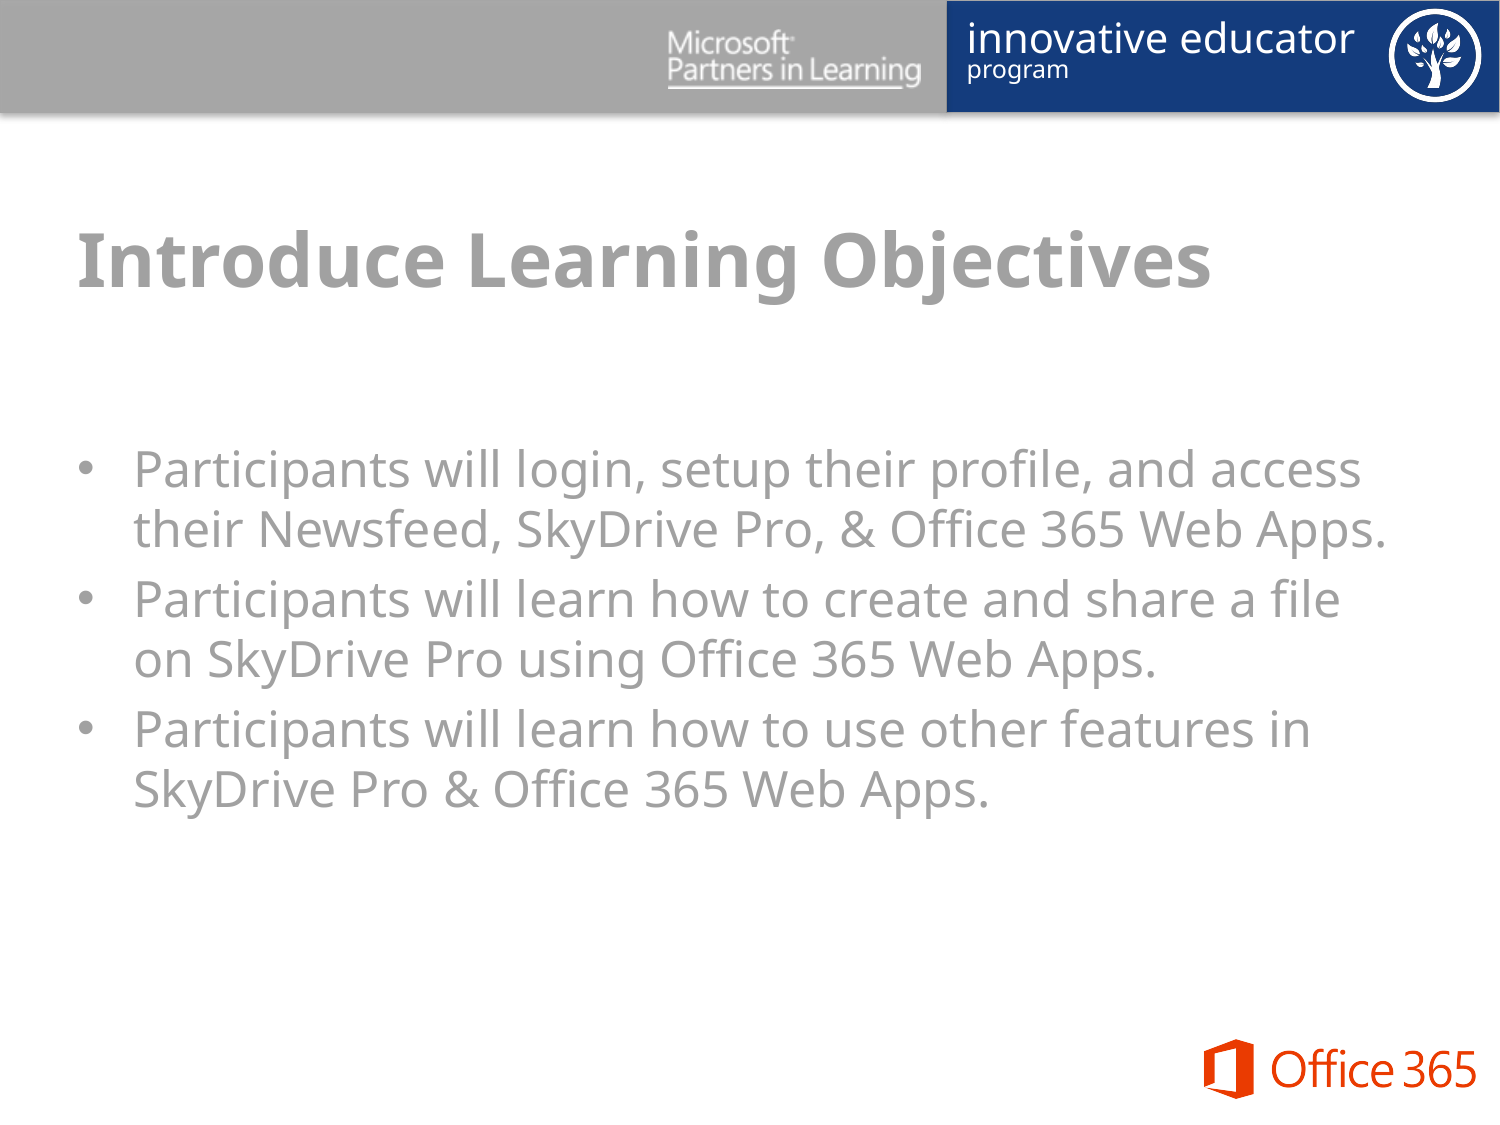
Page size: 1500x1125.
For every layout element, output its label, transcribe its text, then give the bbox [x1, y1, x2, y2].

list Participants will login, setup their profile, and access their Newsfeed, SkyDrive Pro, & Office 365 Web Apps. Participants will learn how to create and share a file on SkyDrive Pro using Office 365 Web Apps. Participants will learn how to use other features in SkyDrive Pro & Office 365 Web Apps. [62, 429, 1413, 910]
picture [1388, 8, 1482, 103]
picture [1178, 1013, 1500, 1125]
picture [668, 29, 921, 89]
title Introduce Learning Objectives [62, 205, 1413, 393]
